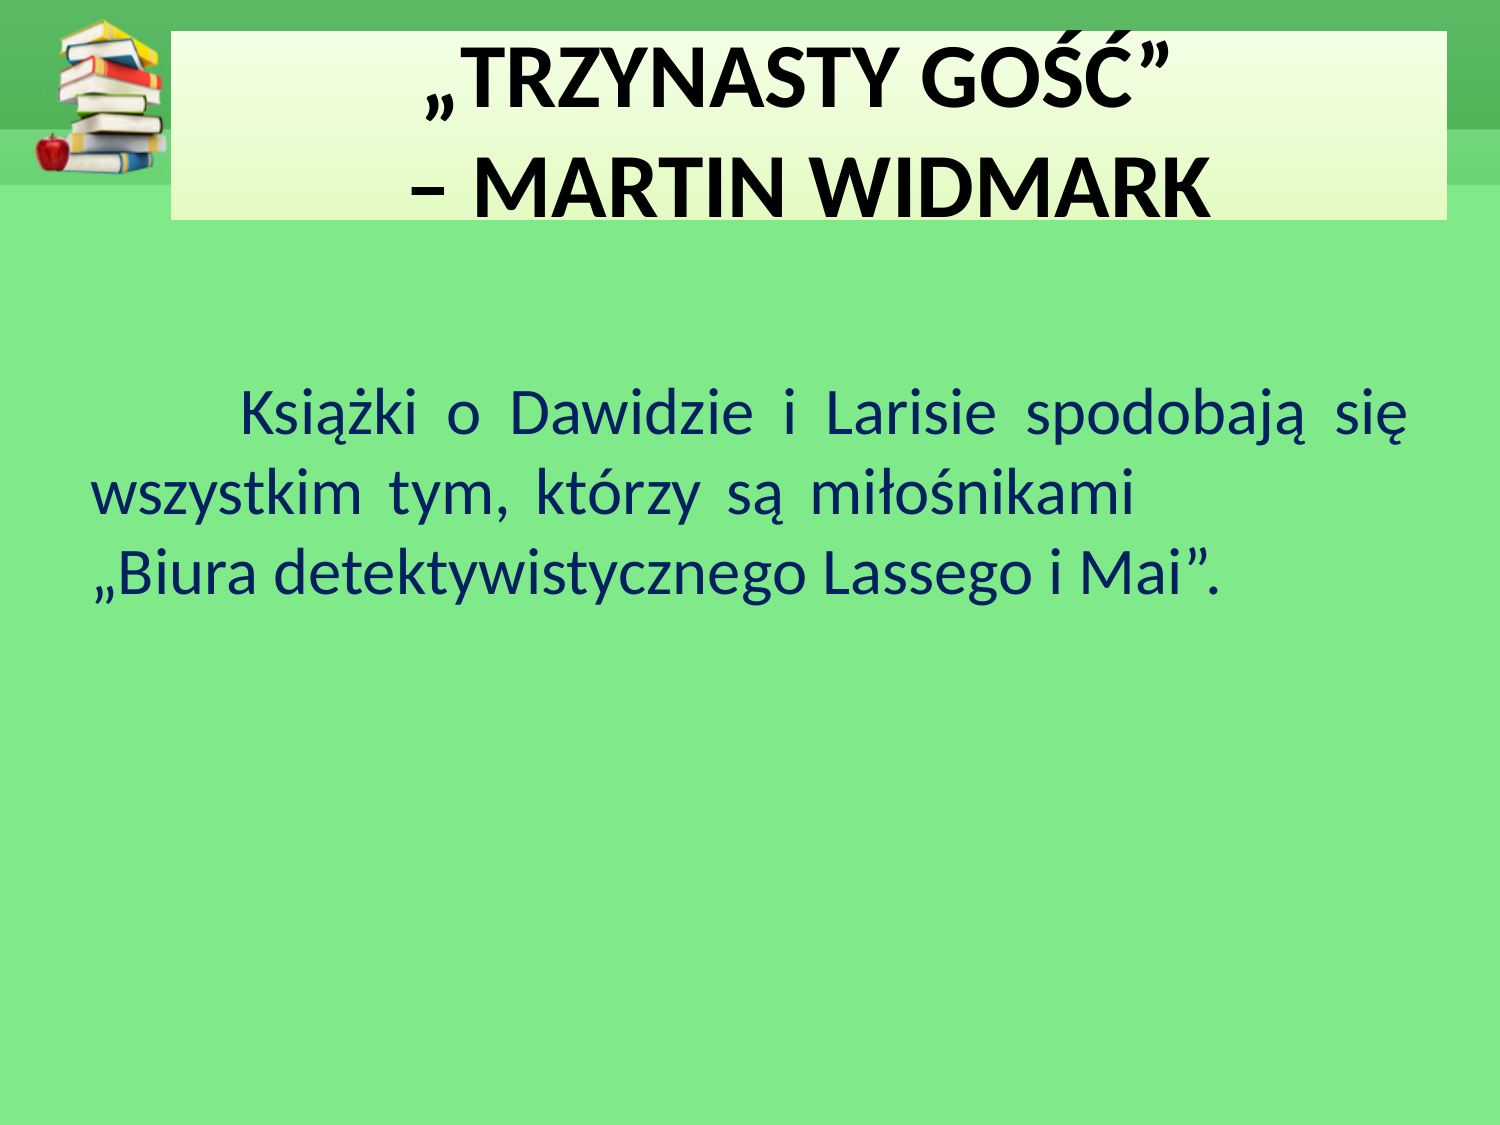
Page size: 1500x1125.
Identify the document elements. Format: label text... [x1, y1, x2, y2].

list Książki o Dawidzie i Larisie spodobają się wszystkim tym, którzy są miłośnikami „Biura detektywistycznego Lassego i Mai”. [75, 267, 1425, 1005]
picture [0, 0, 1500, 1125]
title „TRZYNASTY GOŚĆ” – MARTIN WIDMARK [171, 31, 1447, 220]
